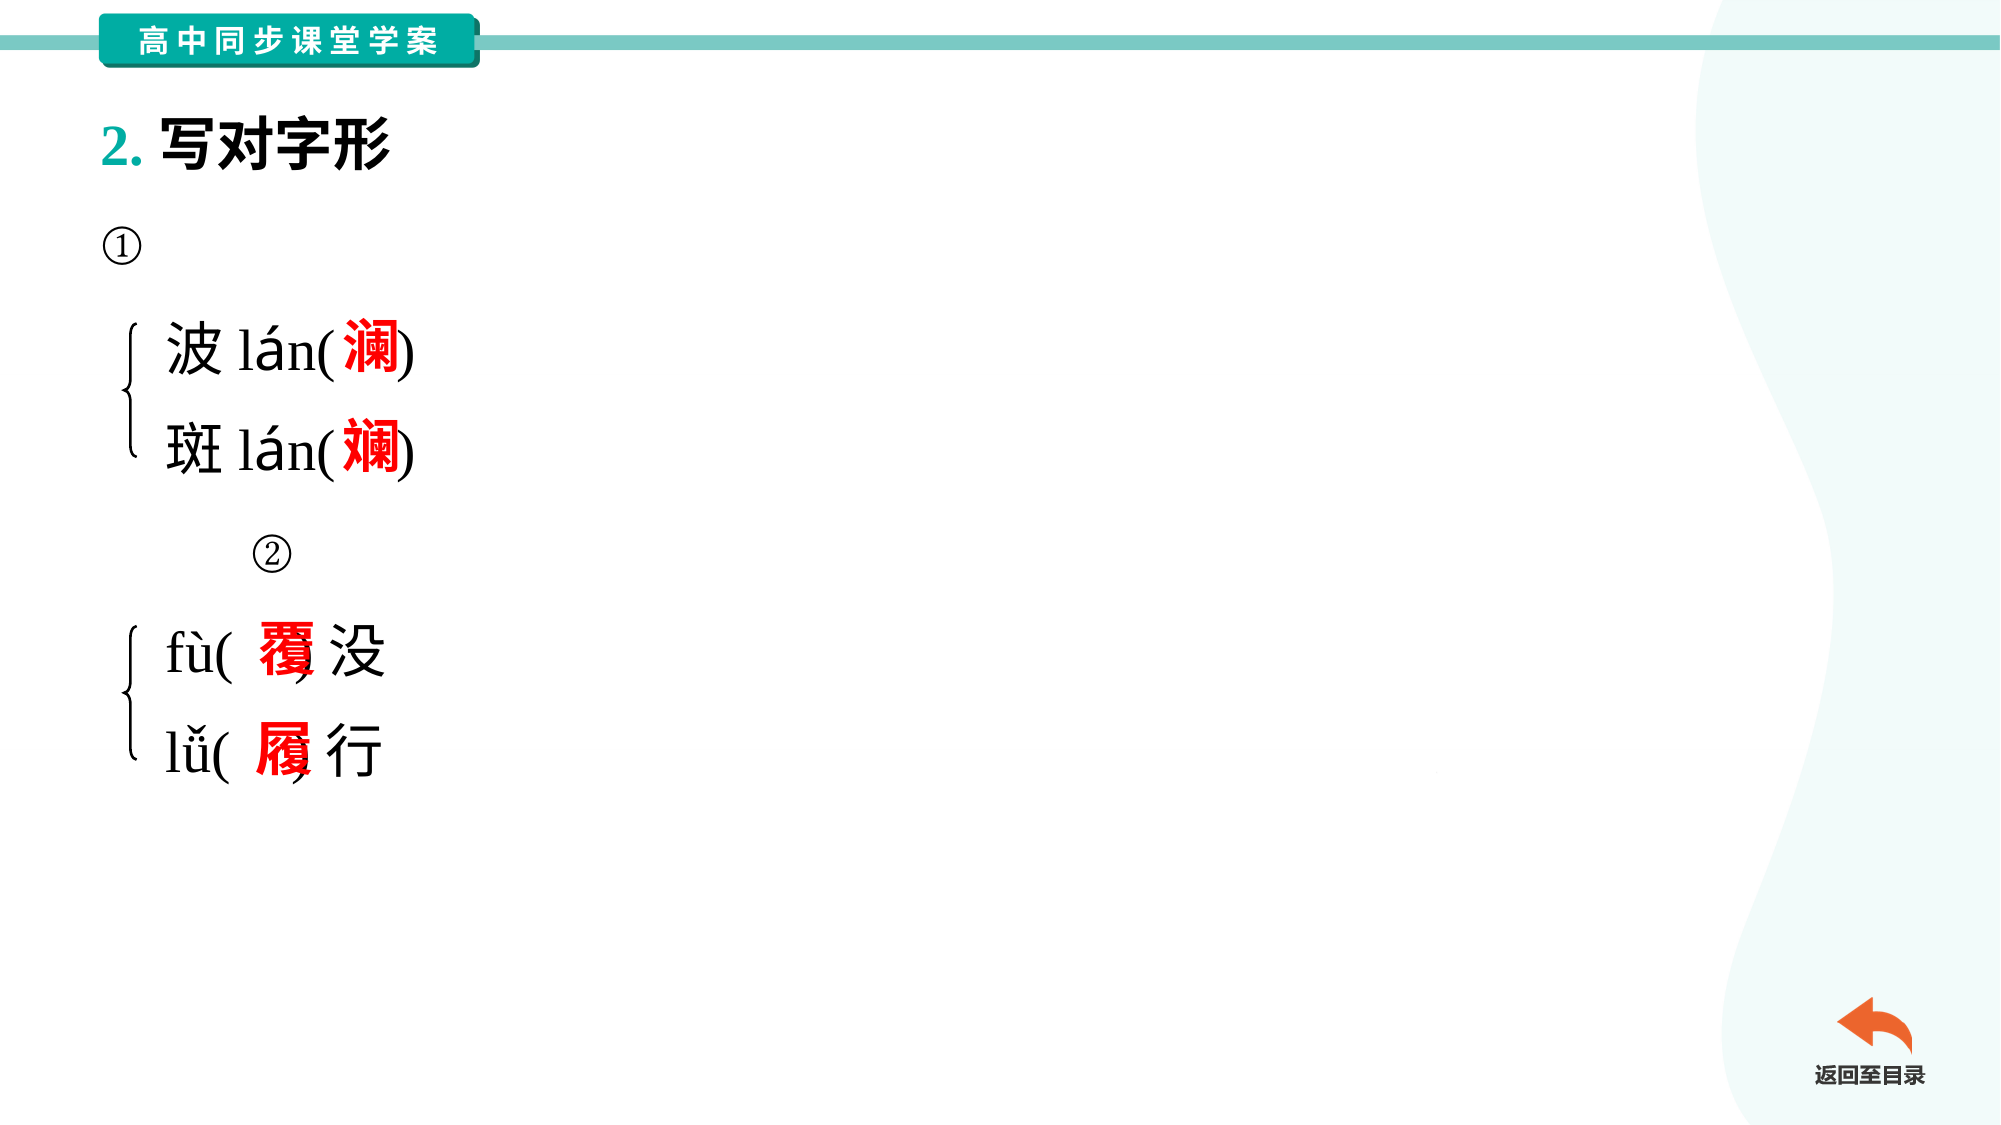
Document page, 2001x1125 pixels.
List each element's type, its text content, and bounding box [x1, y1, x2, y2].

text_box 波lán( ) 斑lán( ) [165, 281, 484, 482]
text_box 斓 [321, 383, 423, 480]
text_box ② [100, 487, 1899, 584]
text_box 澜 [321, 283, 423, 380]
text_box 2.写对字形 ① [100, 76, 1899, 277]
text_box [122, 322, 137, 458]
text_box fù( )没 lǚ( )行 [165, 584, 458, 785]
picture [0, 0, 2000, 1125]
text_box 覆 [237, 586, 339, 683]
text_box [122, 625, 137, 761]
text_box 履 [233, 686, 335, 783]
